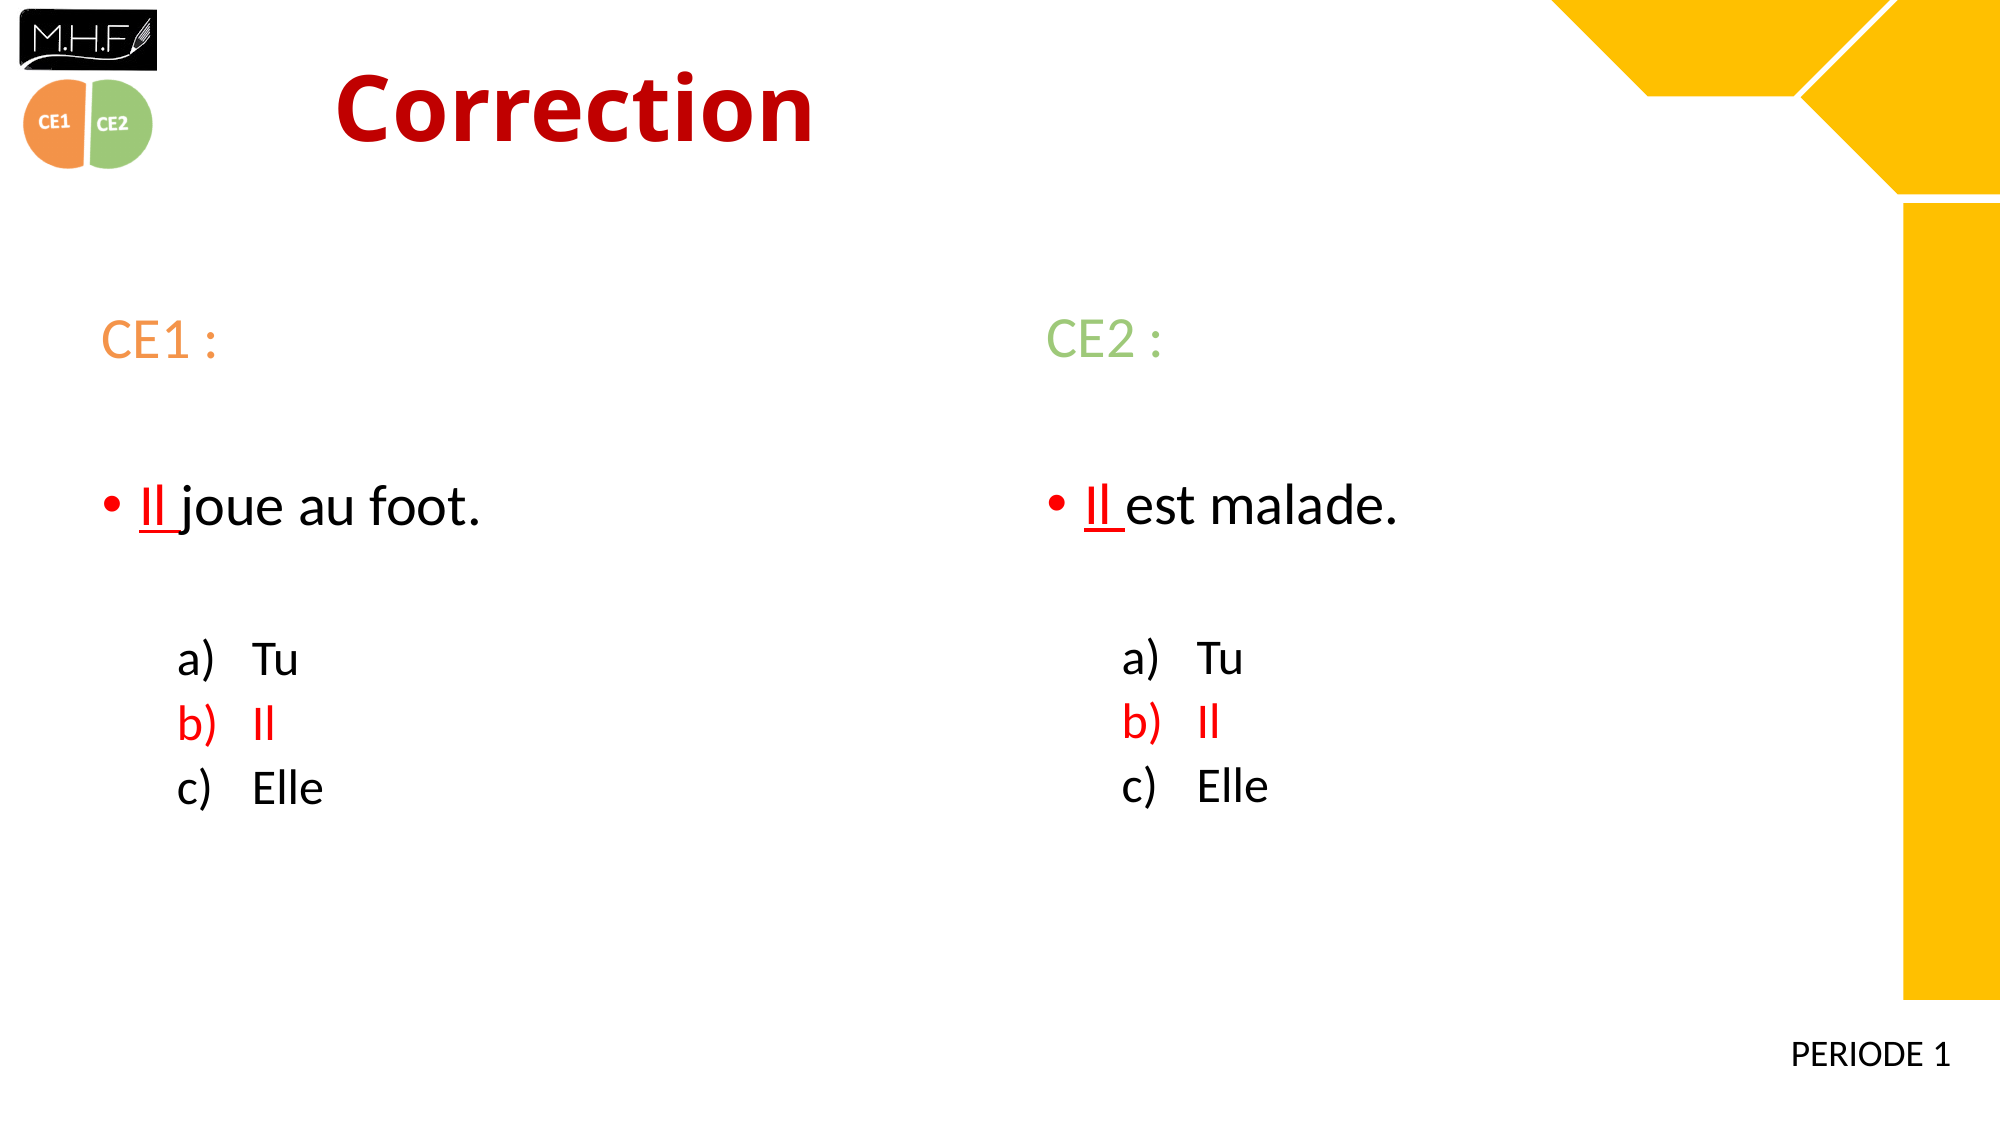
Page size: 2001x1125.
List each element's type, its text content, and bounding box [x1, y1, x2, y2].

title Correction [318, 3, 1865, 221]
text_box [1799, 0, 2000, 196]
text_box [1902, 202, 2000, 1001]
list CE1 : Il joue au foot. Tu Il Elle [86, 300, 897, 1015]
text_box PERIODE 1 [1362, 1021, 1967, 1125]
text_box [1549, 0, 1892, 98]
picture [1, 7, 177, 207]
text_box CE2 : Il est malade. Tu Il Elle [1031, 299, 1853, 1014]
